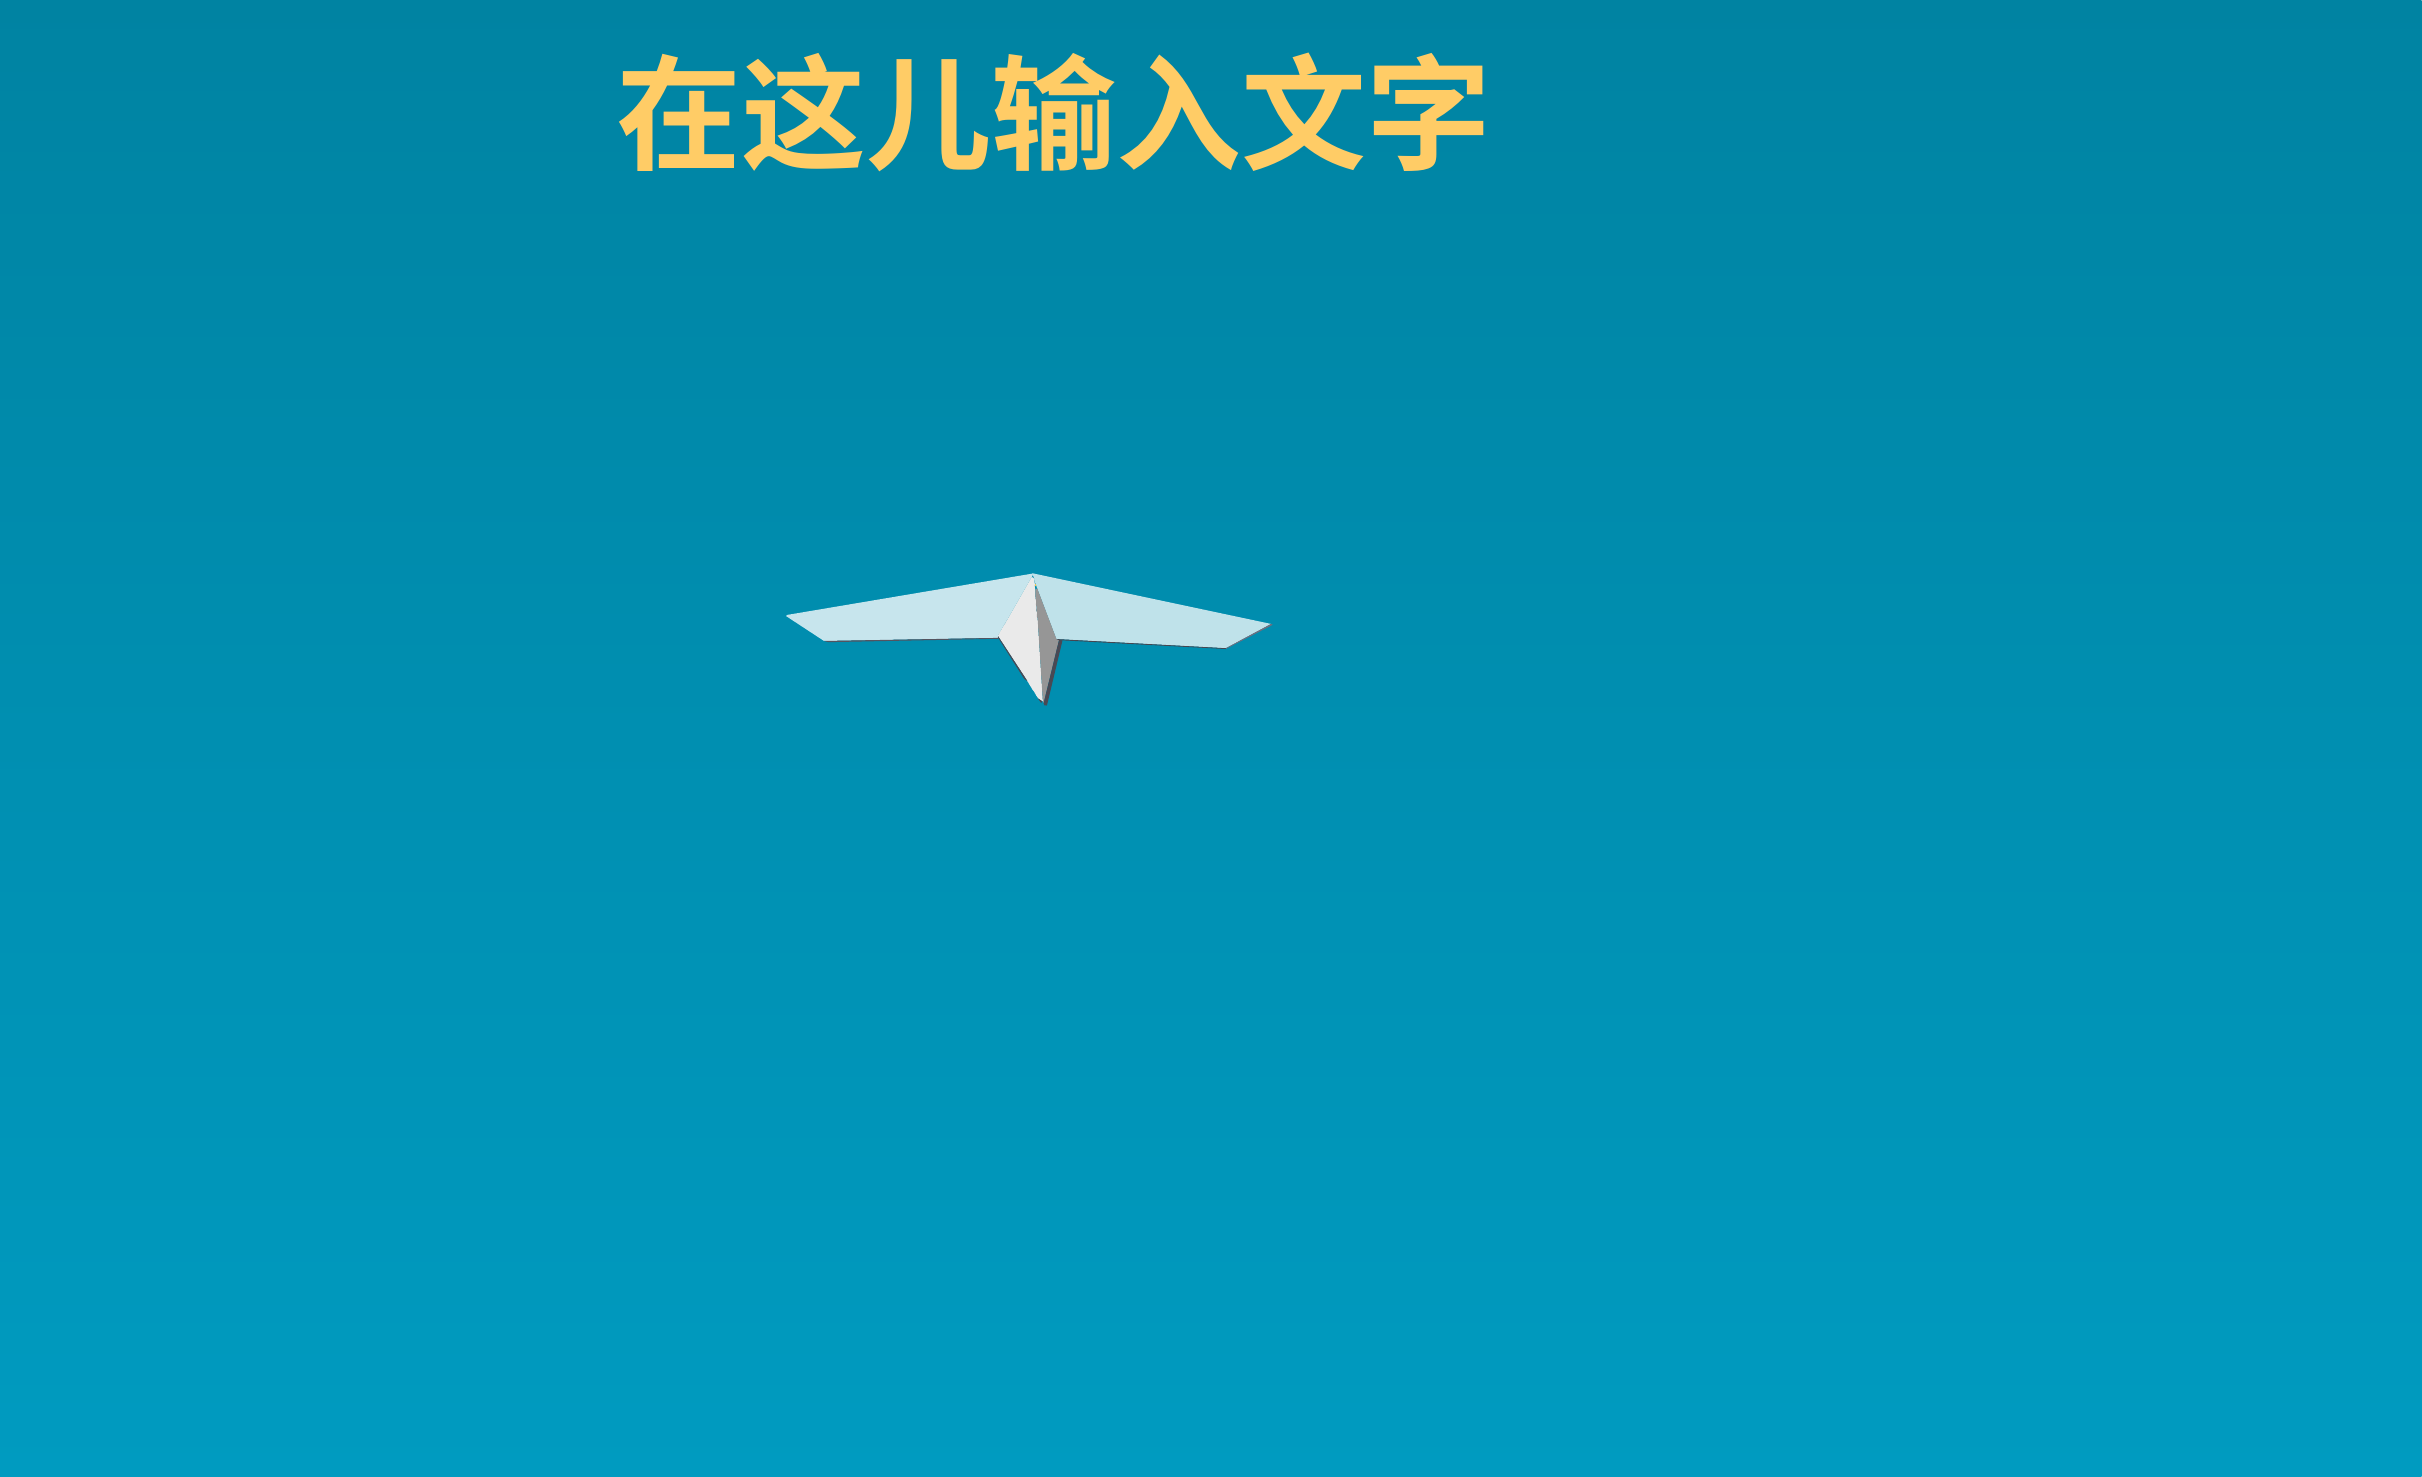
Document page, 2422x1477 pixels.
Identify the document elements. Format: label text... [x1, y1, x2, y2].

text_box 在这儿输入文字 [601, 28, 1507, 193]
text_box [785, 573, 1272, 704]
